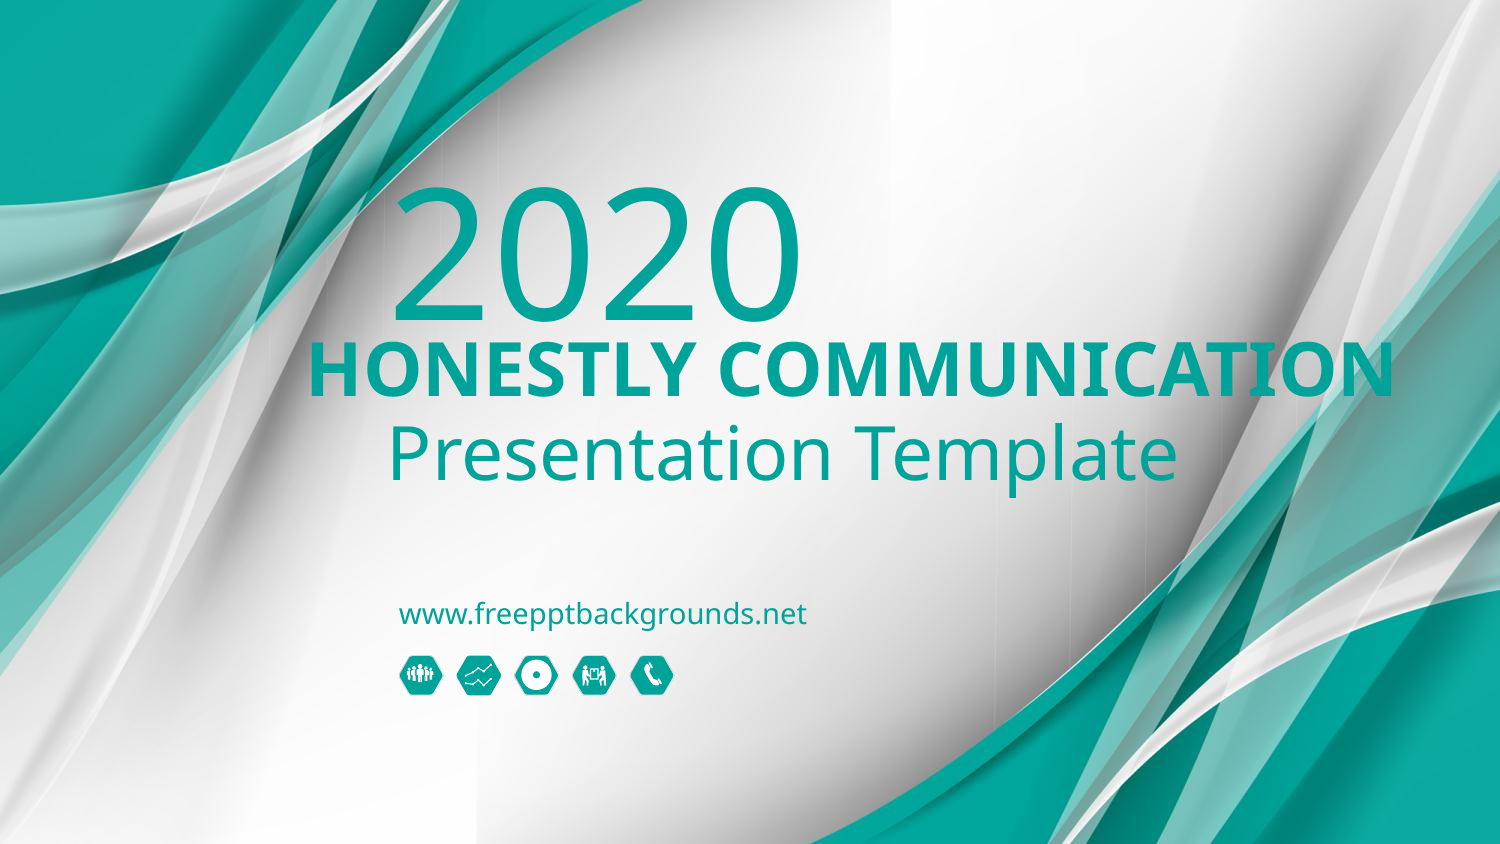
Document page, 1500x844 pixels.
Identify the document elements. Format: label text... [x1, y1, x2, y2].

picture [0, 0, 1500, 844]
text_box 2020 [373, 130, 822, 365]
text_box Presentation Template [371, 397, 1418, 503]
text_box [398, 655, 675, 696]
text_box HONESTLY COMMUNICATION [291, 314, 1415, 419]
text_box www.freepptbackgrounds.net [399, 595, 1120, 631]
